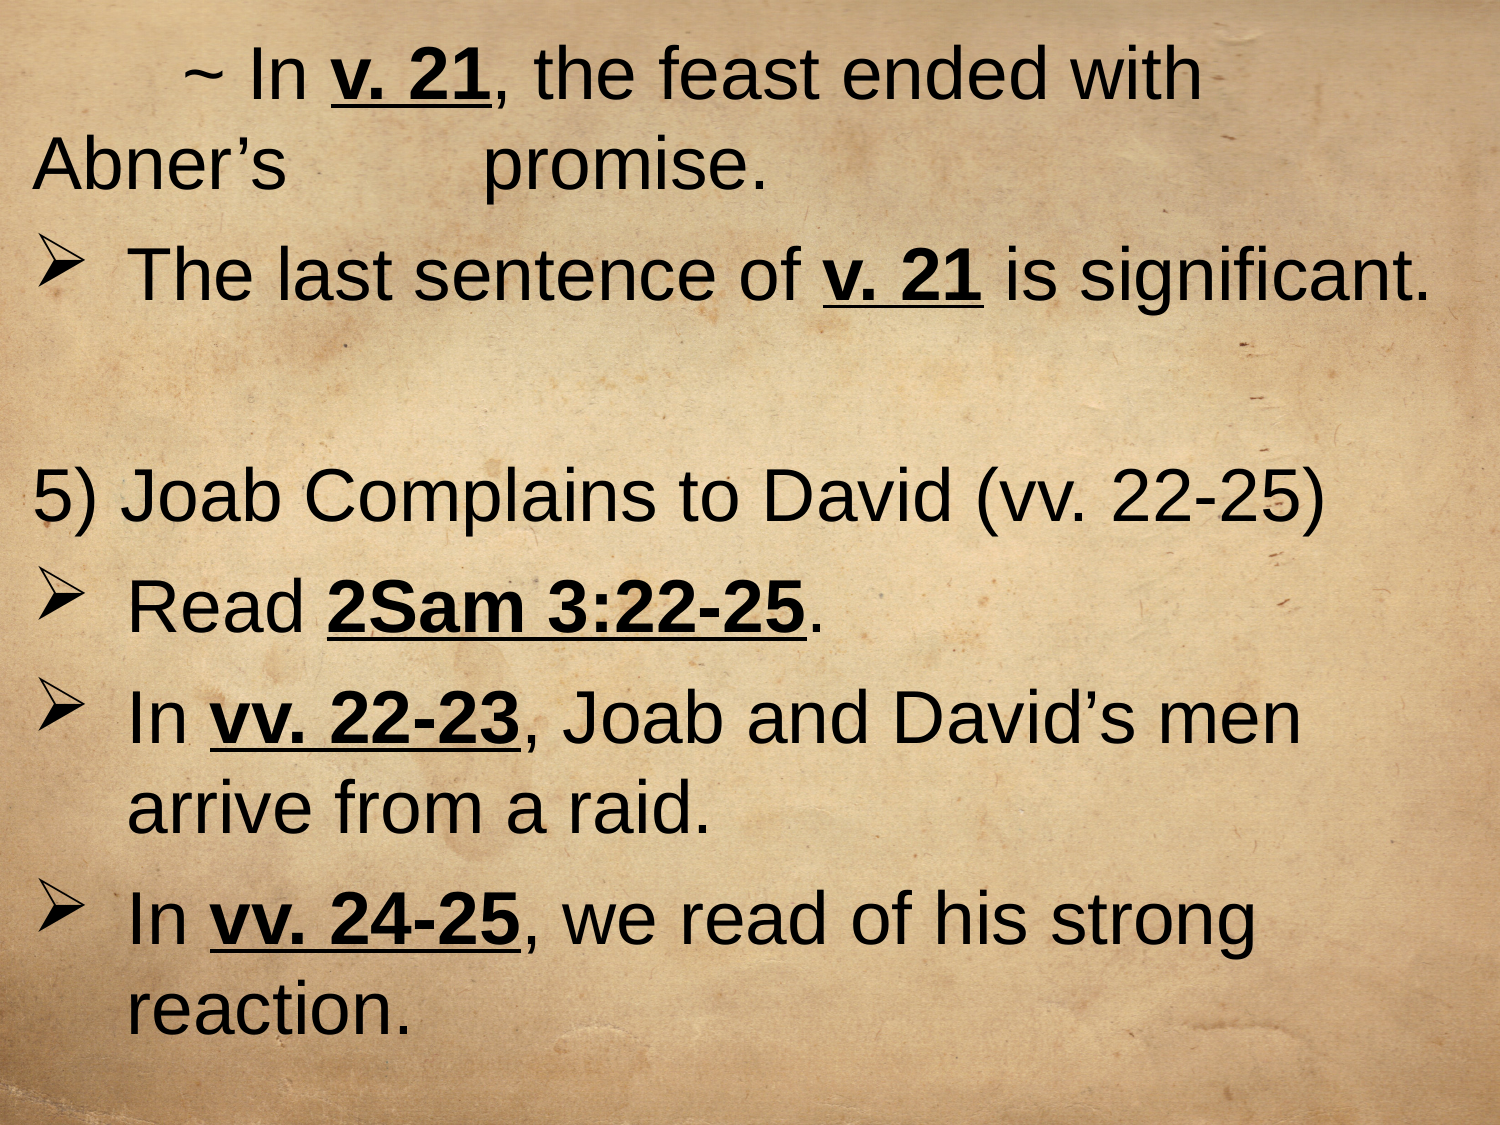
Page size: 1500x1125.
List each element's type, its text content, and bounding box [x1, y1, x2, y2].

picture [0, 0, 1500, 1125]
subtitle ~ In v. 21, the feast ended with Abner’s promise. The last sentence of v. 21 is significant. 5) Joab Complains to David (vv. 22-25) Read 2Sam 3:22-25. In vv. 22-23, Joab and David’s men arrive from a raid. In vv. 24-25, we read of his strong reaction. [17, 16, 1483, 1109]
